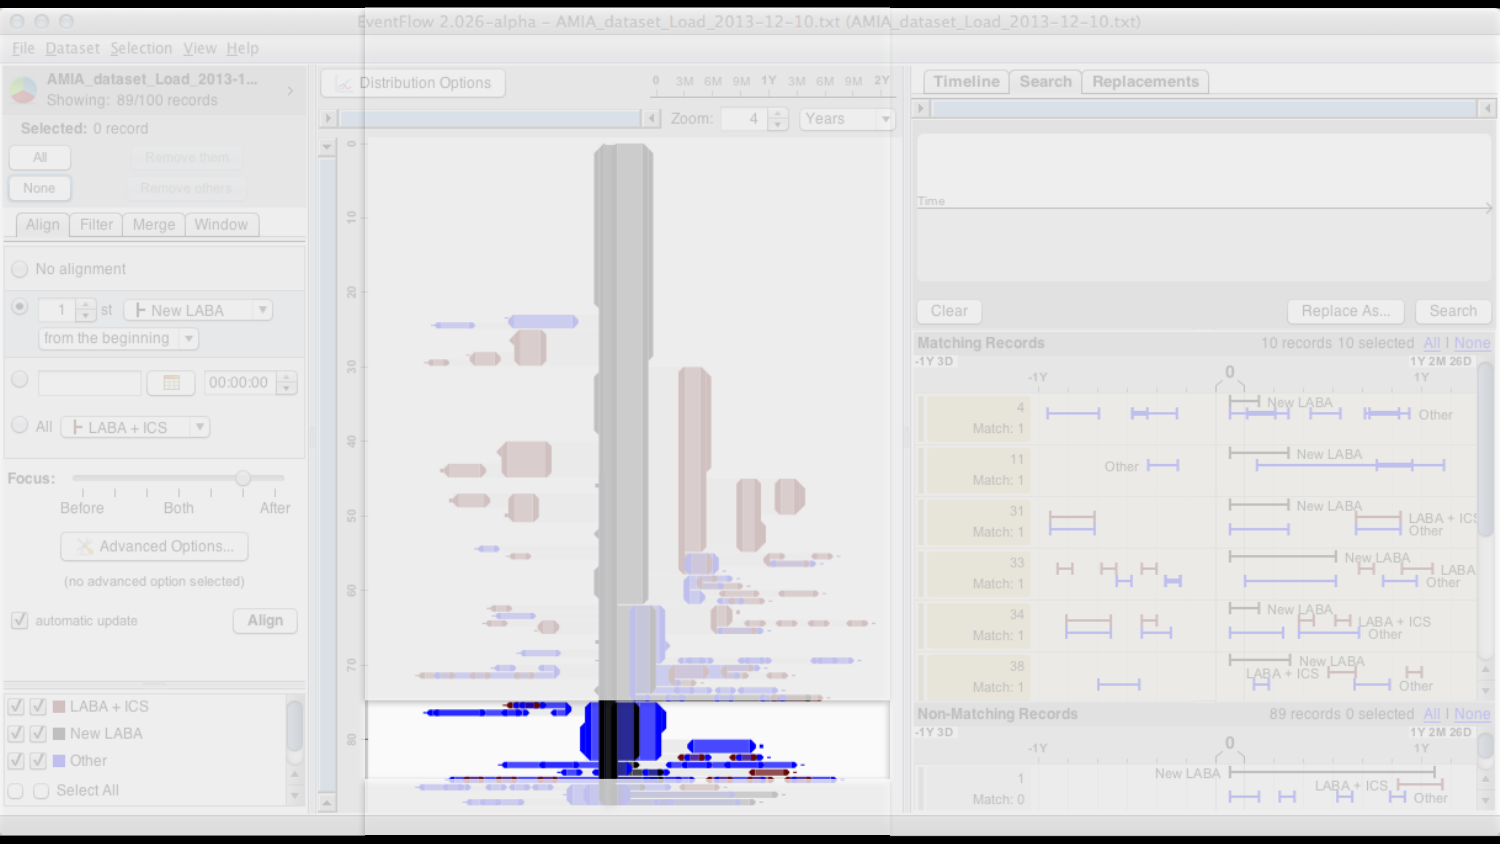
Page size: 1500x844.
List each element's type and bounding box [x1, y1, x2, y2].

text_box [0, 7, 1500, 837]
